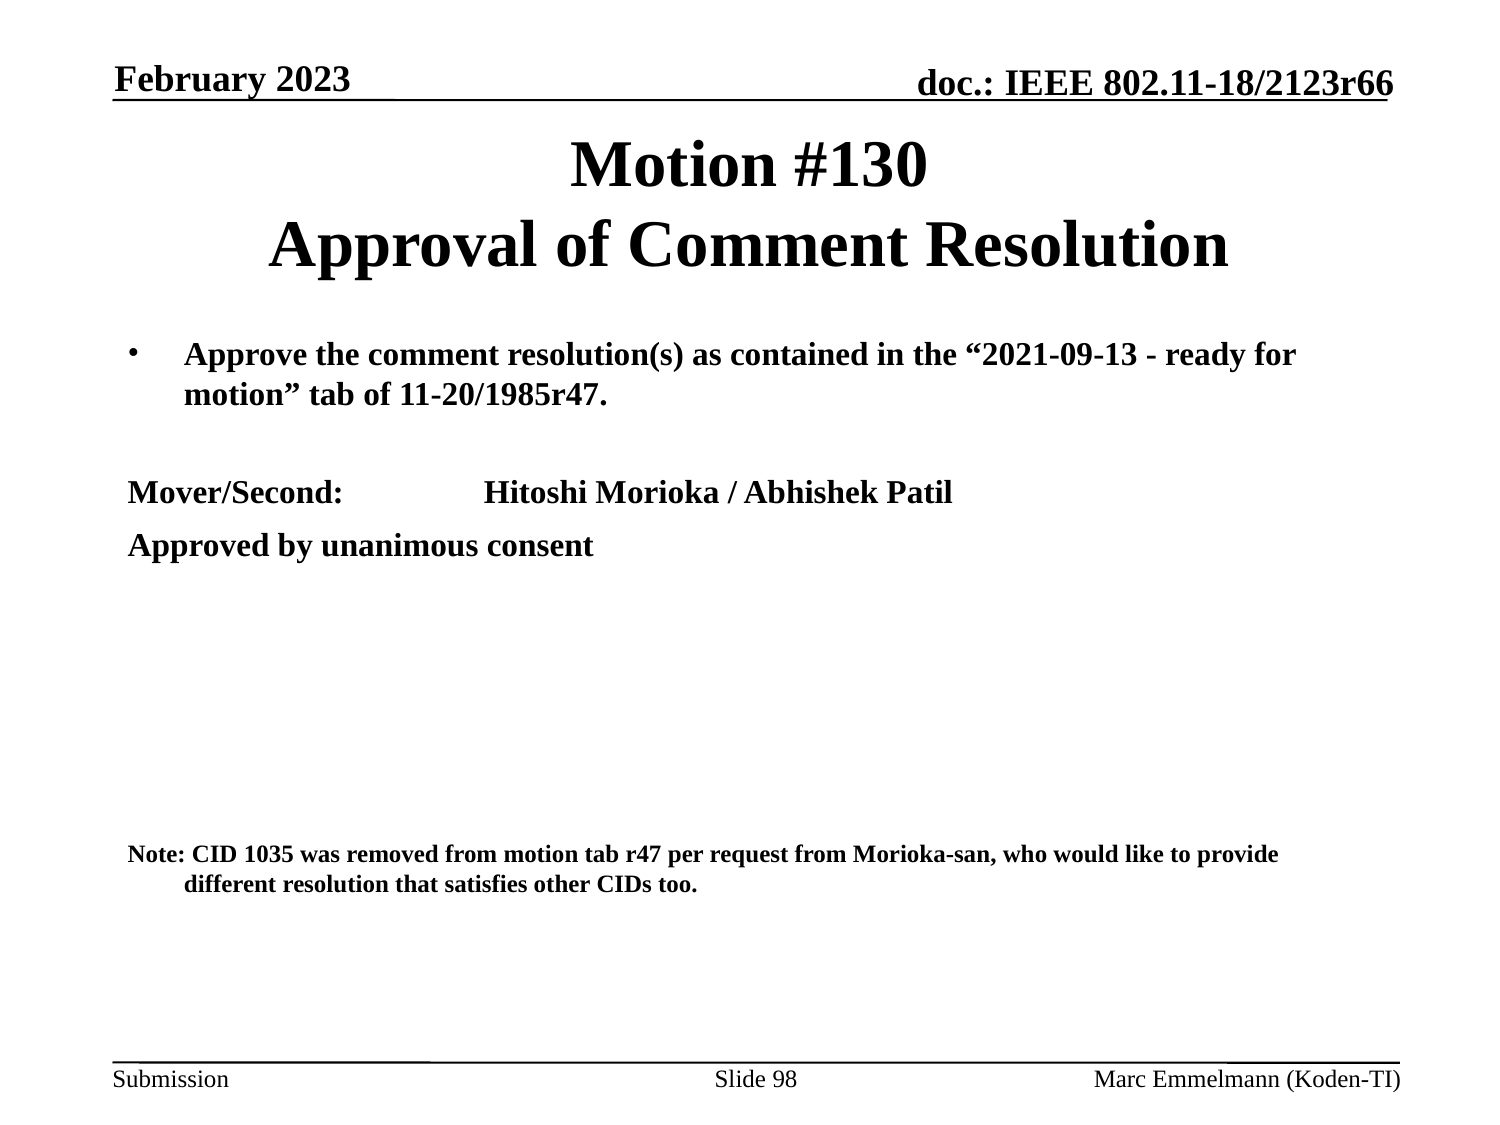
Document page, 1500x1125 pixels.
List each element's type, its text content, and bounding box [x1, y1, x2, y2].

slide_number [114, 54, 423, 100]
footer Marc Emmelmann (Koden-TI) [878, 1061, 1402, 1093]
slide_number Slide 98 [712, 1061, 800, 1123]
list Approve the comment resolution(s) as contained in the “2021-09-13 - ready for motion” tab of 11-20/1985r47. Mover/Second: Hitoshi Morioka / Abhishek Patil Approved by unanimous consent Note: CID 1035 was removed from motion tab r47 per request from Morioka-san, who would like to provide different resolution that satisfies other CIDs too. [112, 324, 1388, 1000]
title Motion #130 Approval of Comment Resolution [112, 112, 1388, 288]
